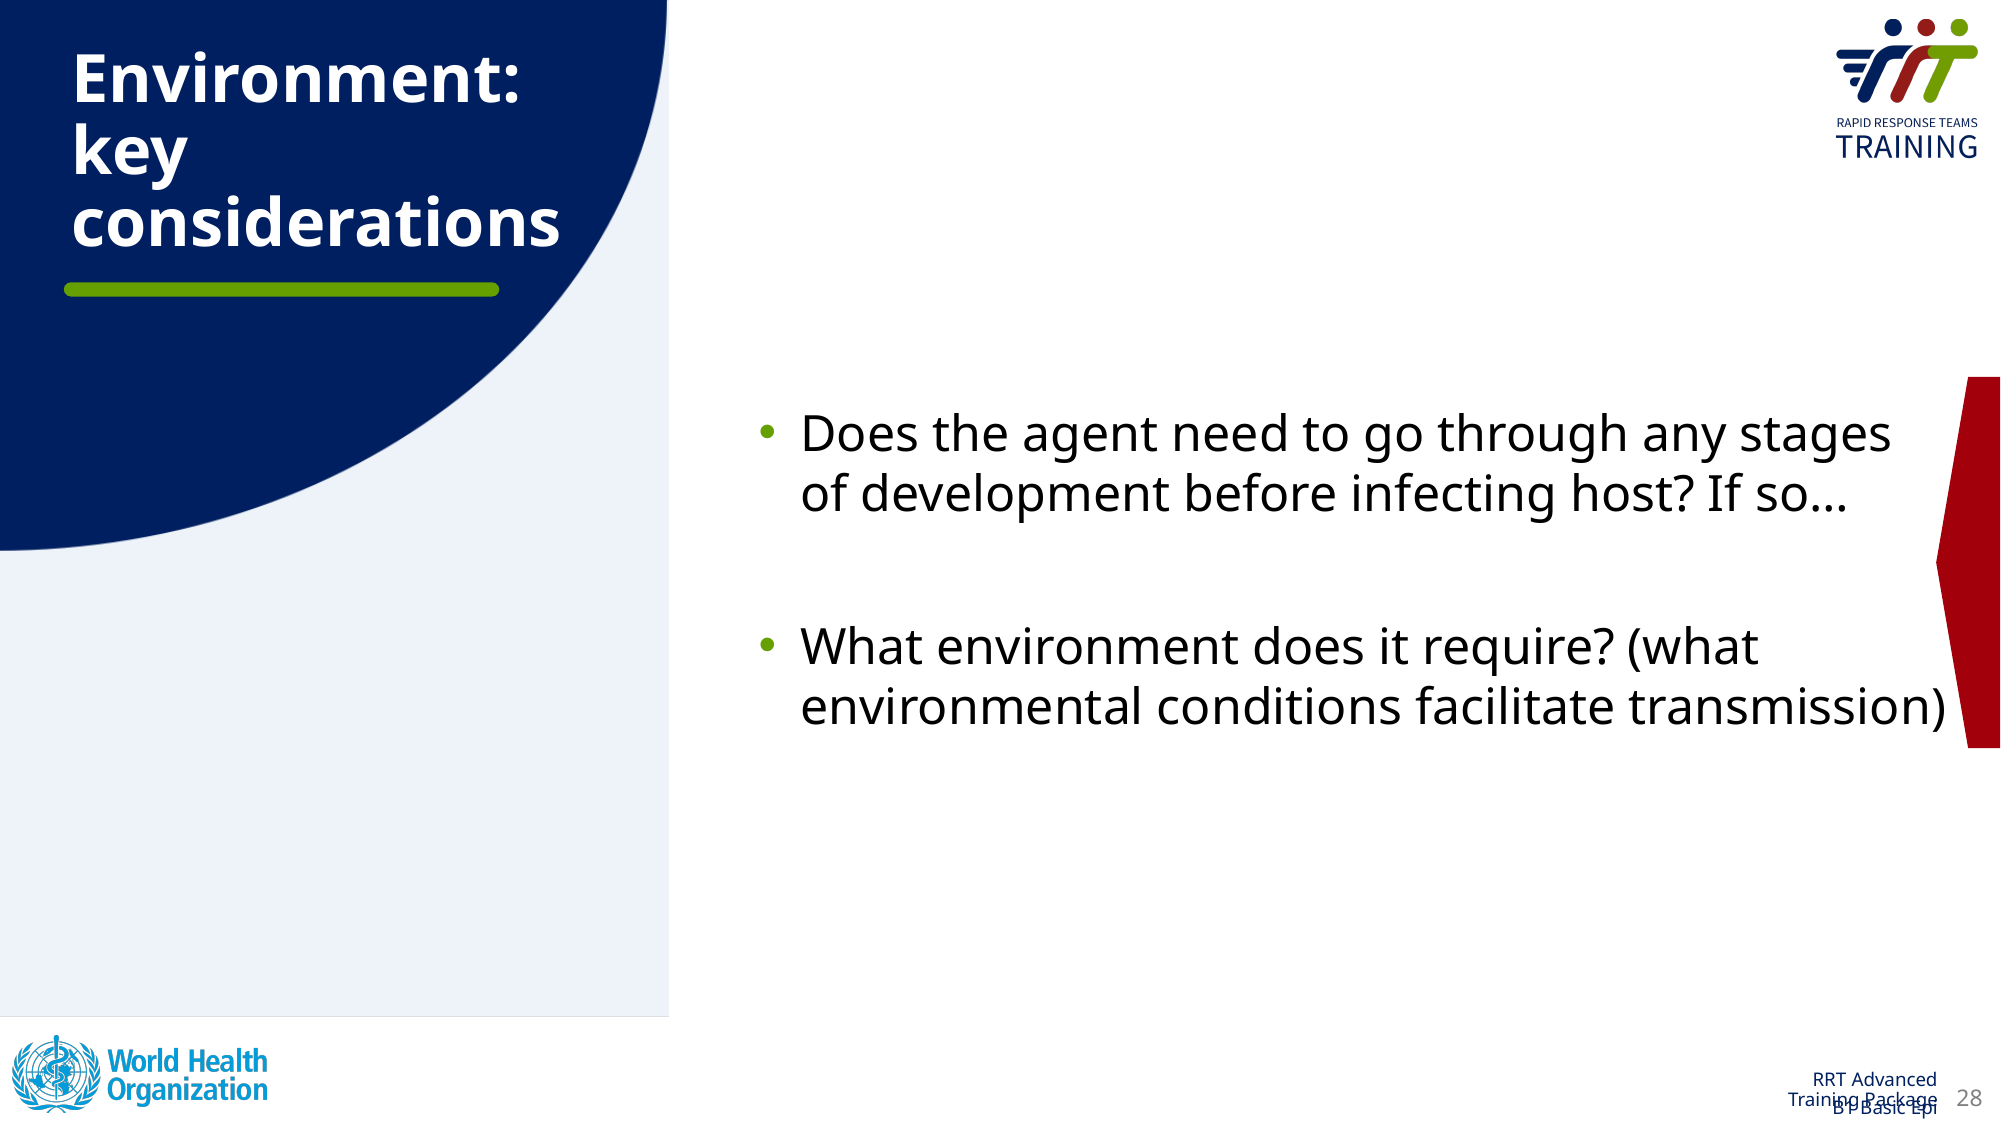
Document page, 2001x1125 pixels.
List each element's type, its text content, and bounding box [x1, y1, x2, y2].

title Environment: key considerations [63, 75, 600, 230]
text_box [63, 282, 500, 297]
picture [0, 0, 669, 1018]
text_box Does the agent need to go through any stages of development before infecting host? If so… What environment does it require? (what environmental conditions facilitate transmission) [676, 313, 1961, 799]
picture [58, 1050, 64, 1058]
picture [1835, 19, 1978, 167]
picture [12, 1035, 267, 1113]
picture [12, 1083, 48, 1113]
